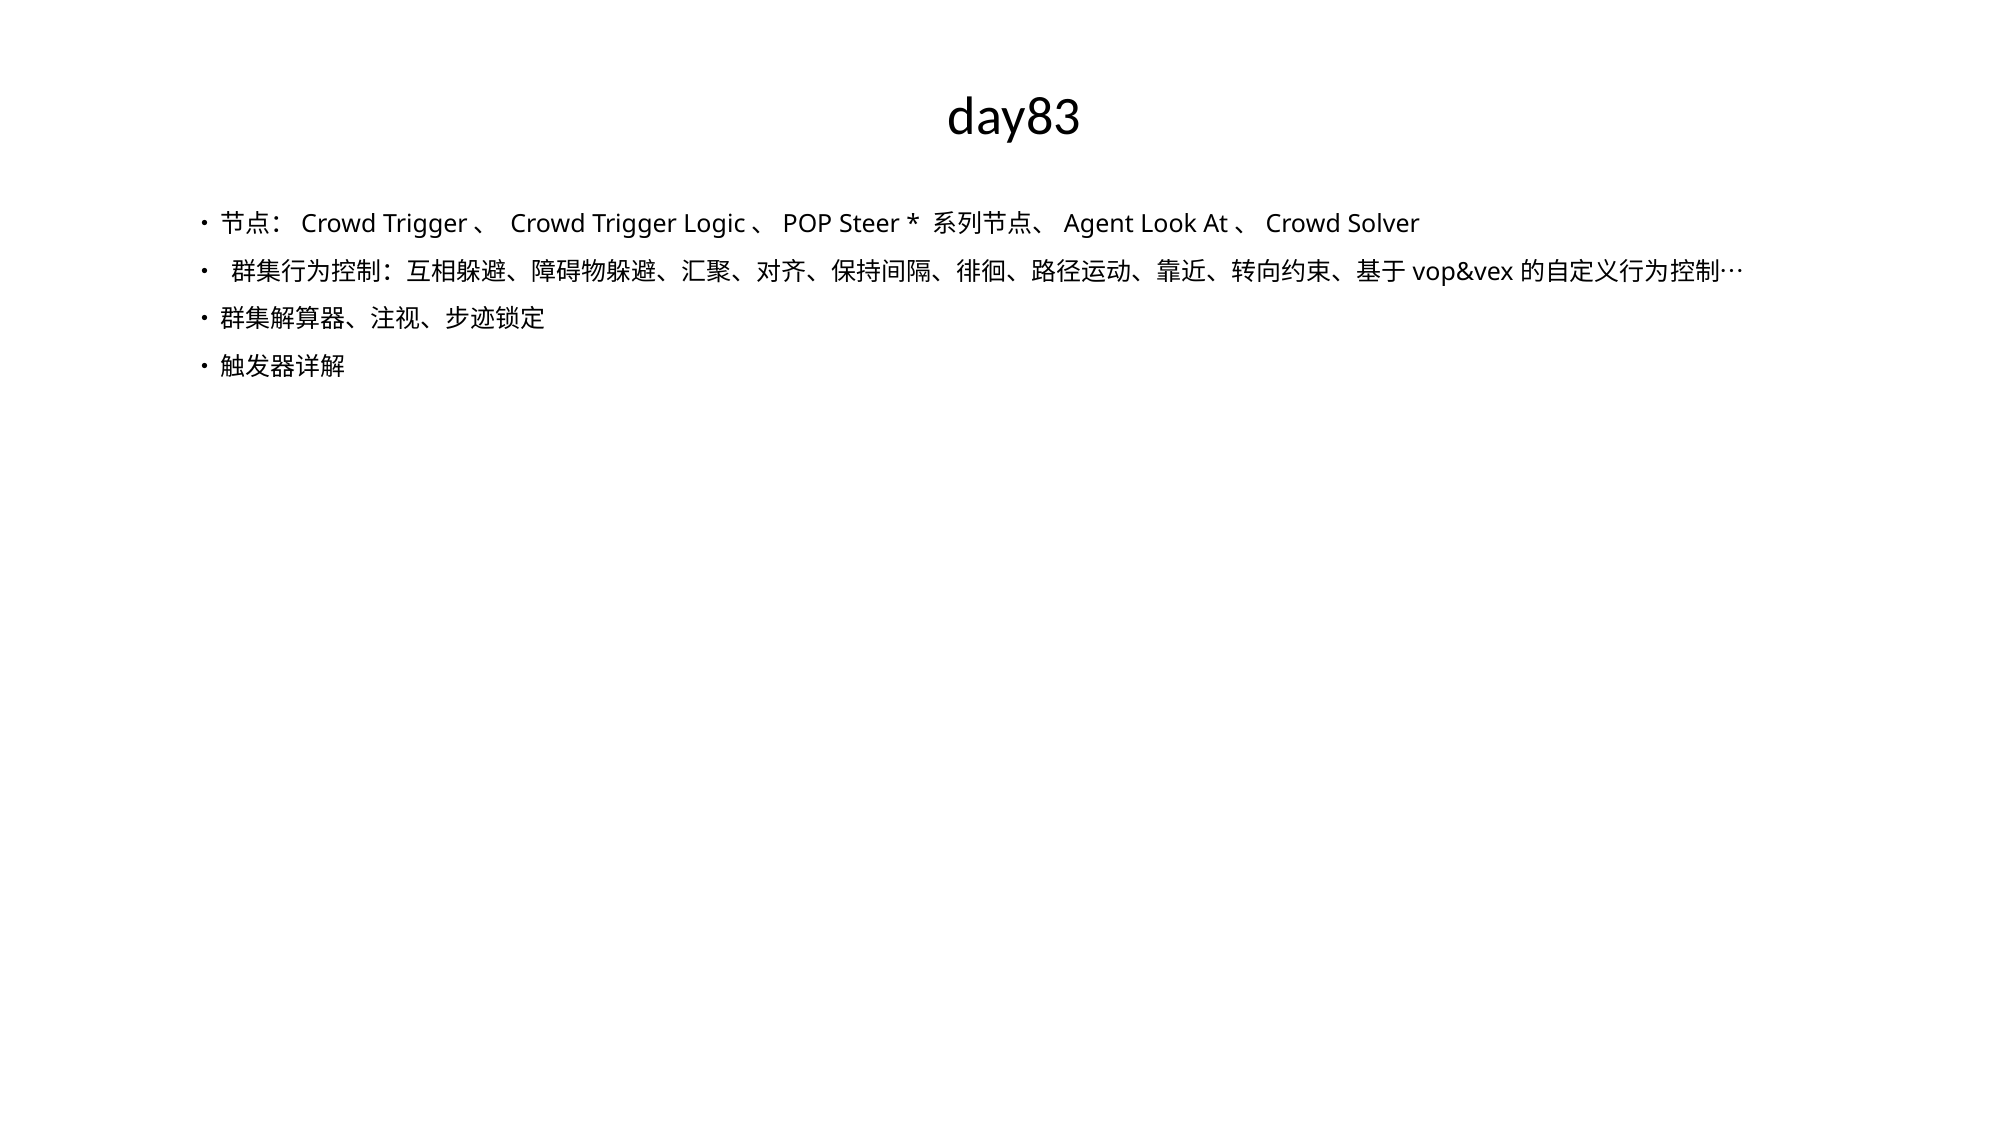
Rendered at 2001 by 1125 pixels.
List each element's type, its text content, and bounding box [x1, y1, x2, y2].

subtitle • 节点：Crowd Trigger、 Crowd Trigger Logic、POP Steer * 系列节点、Agent Look At、Crowd Solver • 群集行为控制：互相躲避、障碍物躲避、汇聚、对齐、保持间隔、徘徊、路径运动、靠近、转向约束、基于vop&vex的自定义行为控制… • 群集解算器、注视、步迹锁定 • 触发器详解 [176, 203, 1815, 903]
title day83 [543, 41, 1486, 154]
